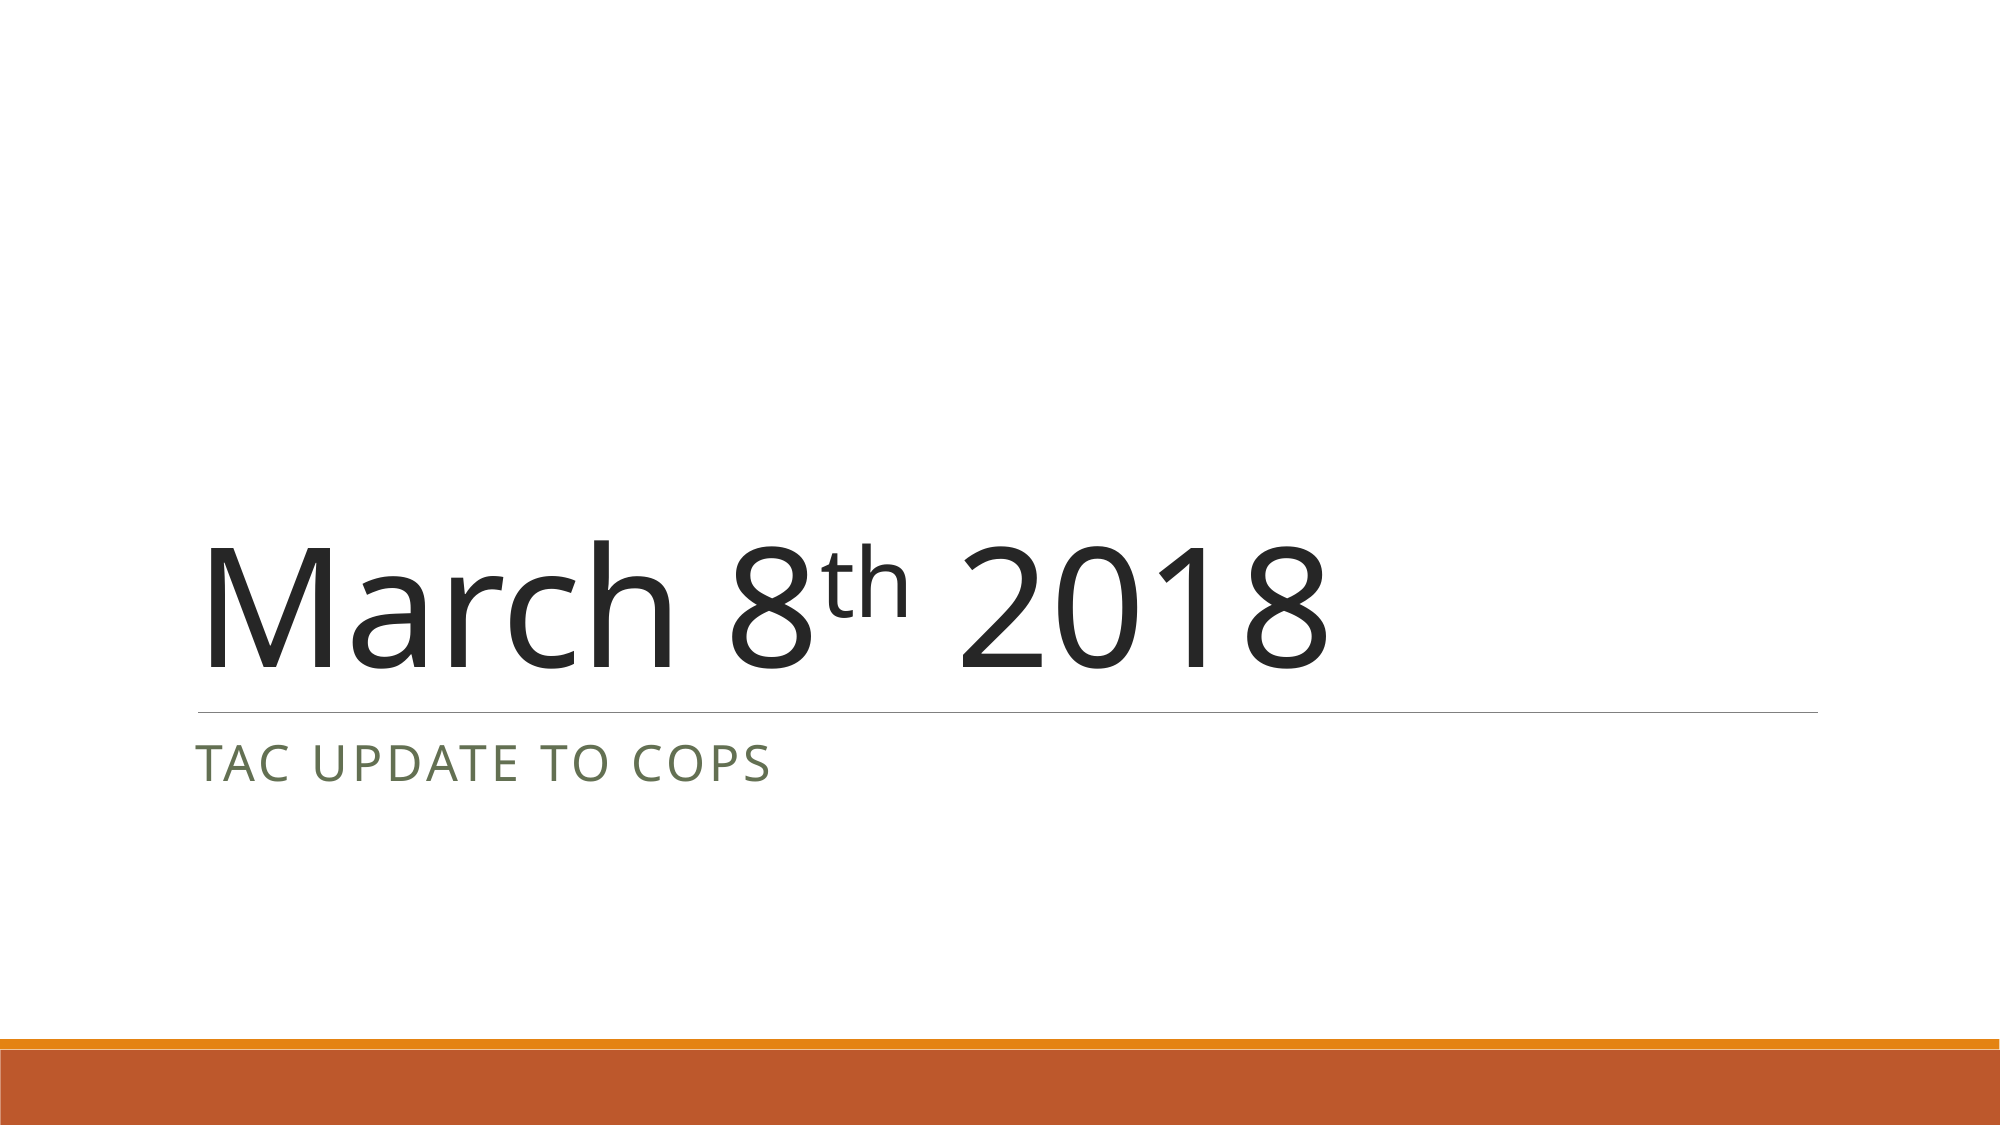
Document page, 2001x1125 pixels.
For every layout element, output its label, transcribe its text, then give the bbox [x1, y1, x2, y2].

subtitle TAC Update to COPS [180, 730, 1831, 919]
title March 8th 2018 [180, 124, 1830, 710]
